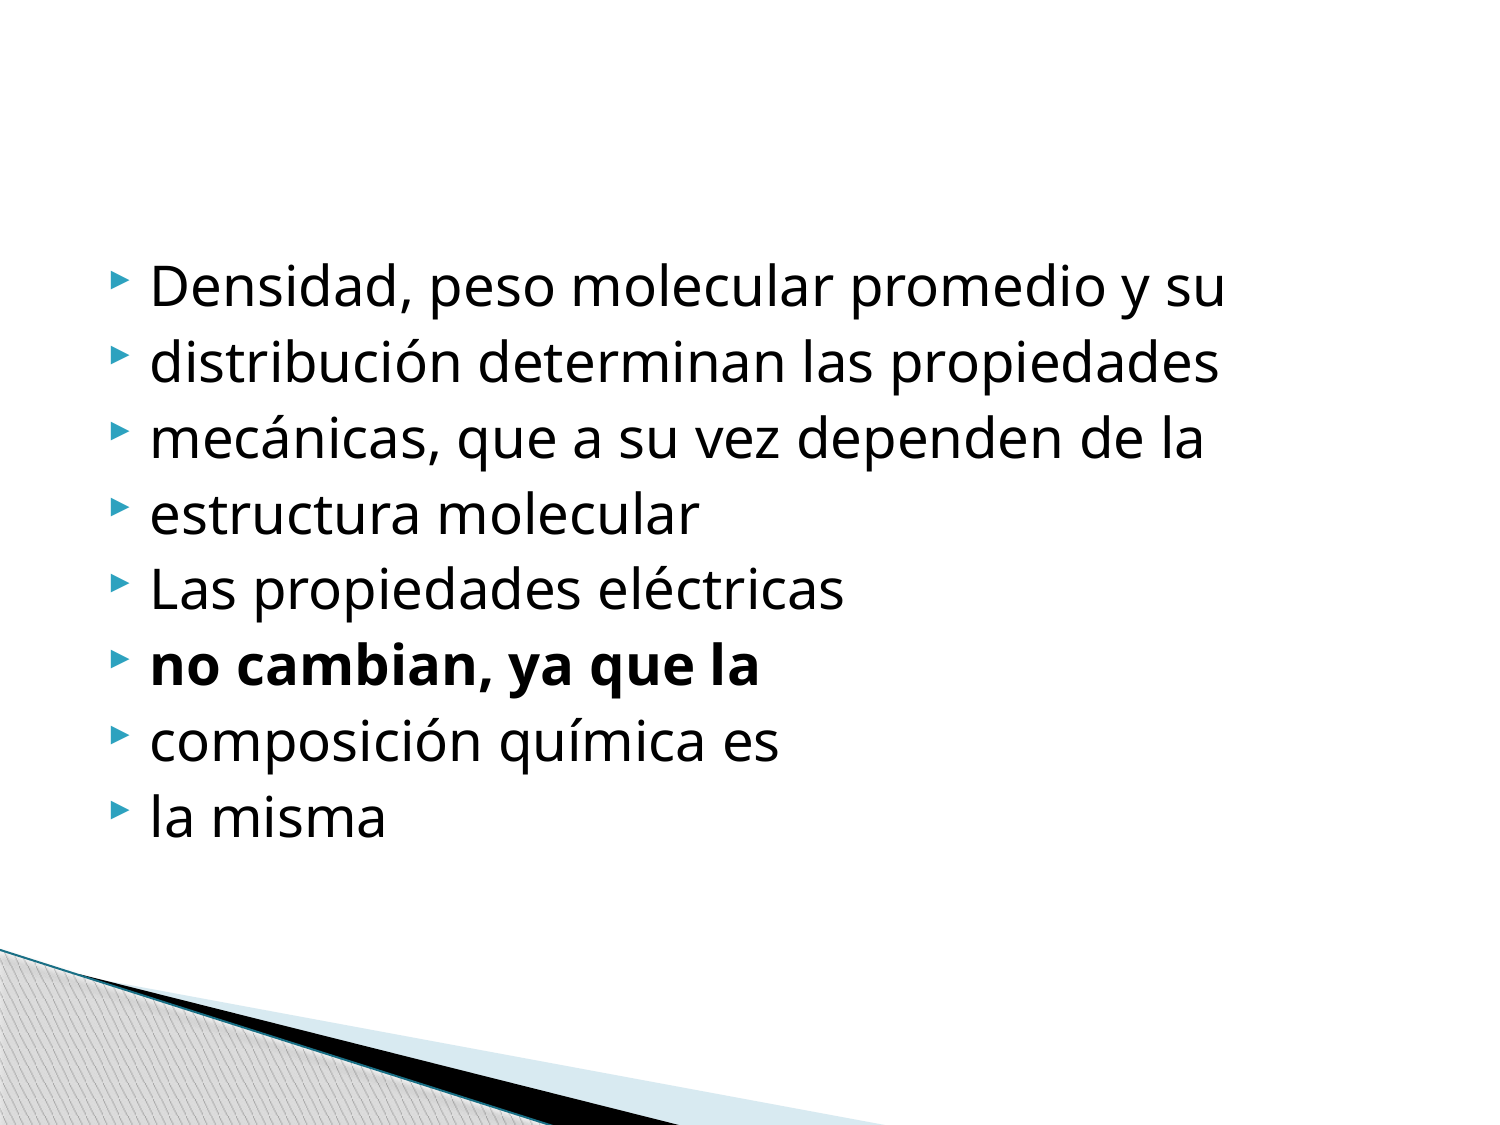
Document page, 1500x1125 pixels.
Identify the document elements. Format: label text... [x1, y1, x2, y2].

list Densidad, peso molecular promedio y su distribución determinan las propiedades mecánicas, que a su vez dependen de la estructura molecular Las propiedades eléctricas no cambian, ya que la composición química es la misma [75, 243, 1425, 986]
